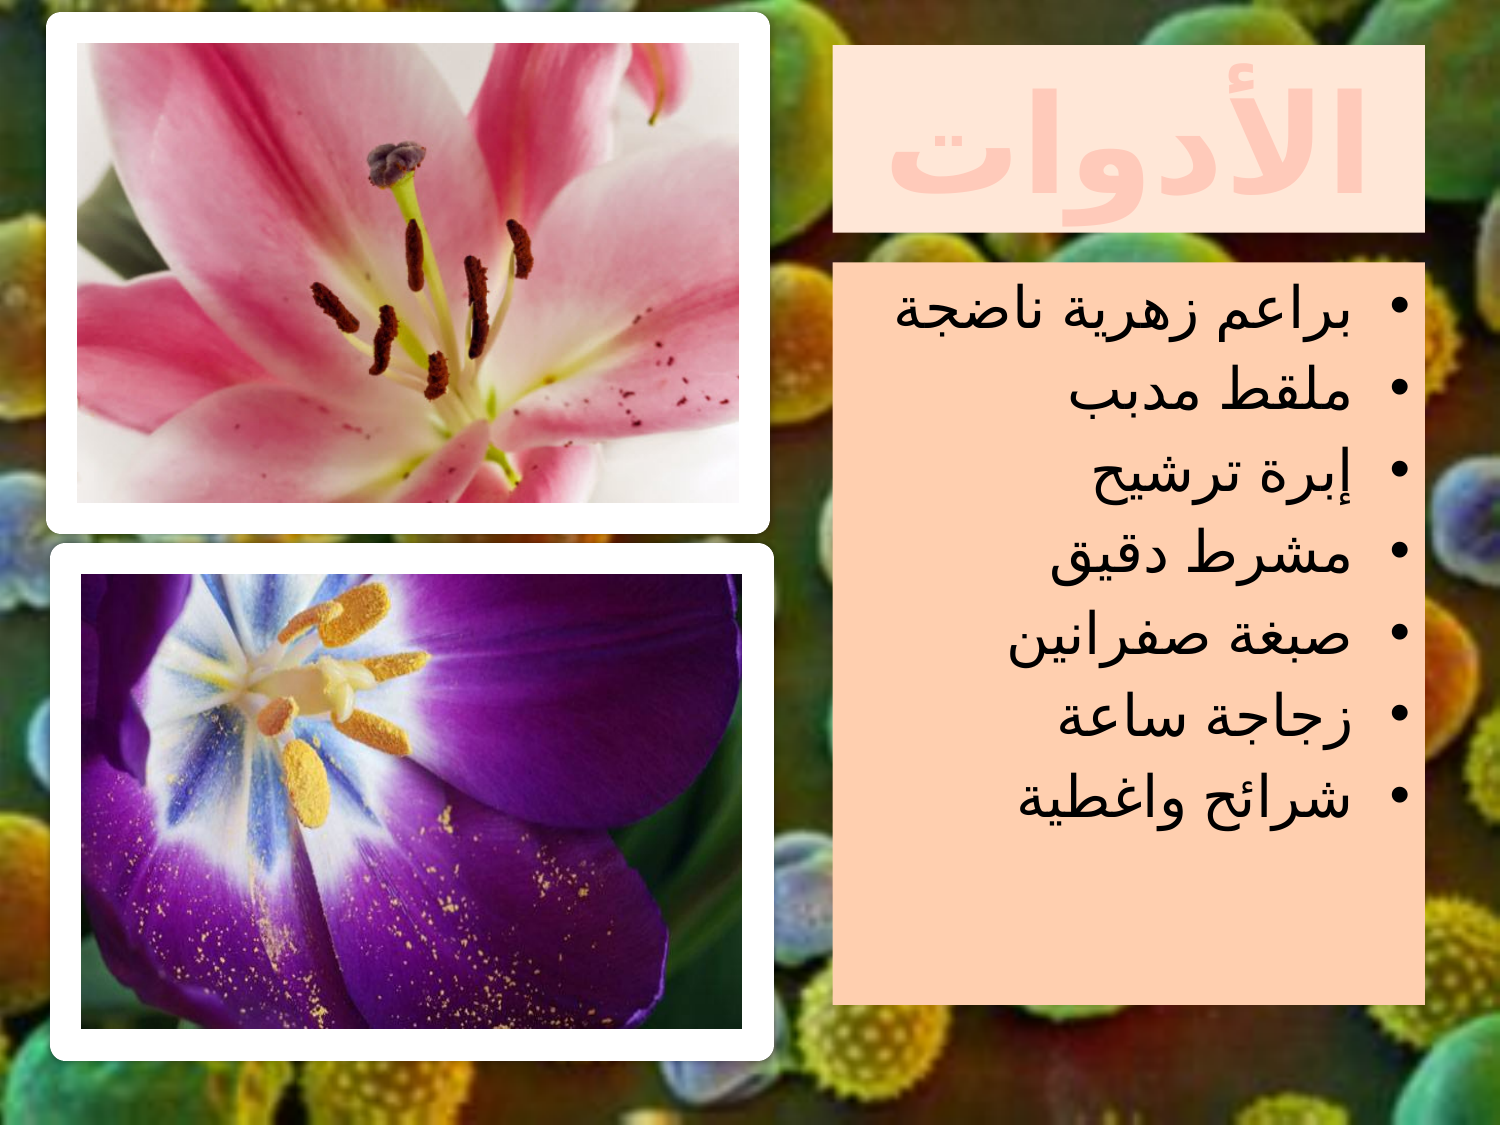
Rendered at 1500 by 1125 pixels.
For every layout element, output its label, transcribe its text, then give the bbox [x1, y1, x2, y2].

picture [0, 0, 1500, 1125]
title الأدوات [832, 45, 1425, 233]
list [76, 42, 740, 504]
list براعم زهرية ناضجة ملقط مدبب إبرة ترشيح مشرط دقيق صبغة صفرانين زجاجة ساعة شرائح واغطية [832, 262, 1425, 1005]
